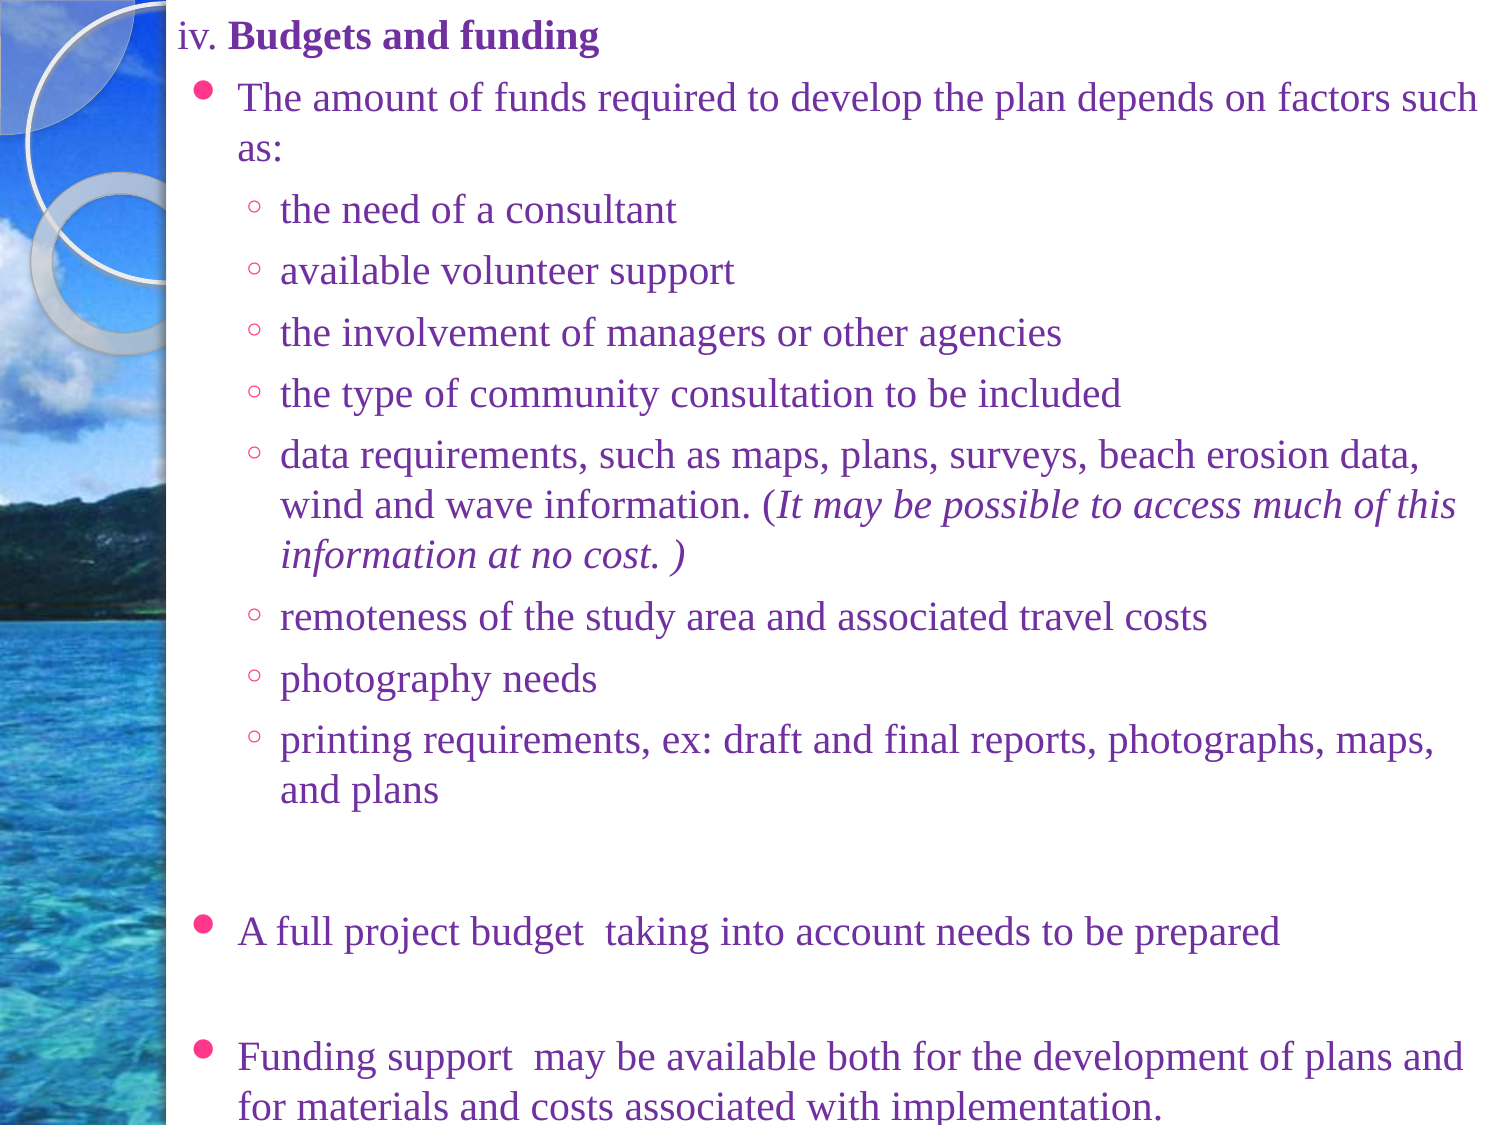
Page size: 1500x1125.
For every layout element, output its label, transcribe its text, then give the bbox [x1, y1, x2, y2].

list iv. Budgets and funding The amount of funds required to develop the plan depends on factors such as: the need of a consultant available volunteer support the involvement of managers or other agencies the type of community consultation to be included data requirements, such as maps, plans, surveys, beach erosion data, wind and wave information. (It may be possible to access much of this information at no cost. ) remoteness of the study area and associated travel costs photography needs printing requirements, ex: draft and final reports, photographs, maps, and plans A full project budget taking into account needs to be prepared Funding support may be available both for the development of plans and for materials and costs associated with implementation. [162, 0, 1500, 788]
picture [136, 0, 162, 4]
picture [53, 240, 160, 332]
picture [0, 134, 166, 1125]
picture [32, 13, 160, 207]
picture [62, 195, 160, 280]
